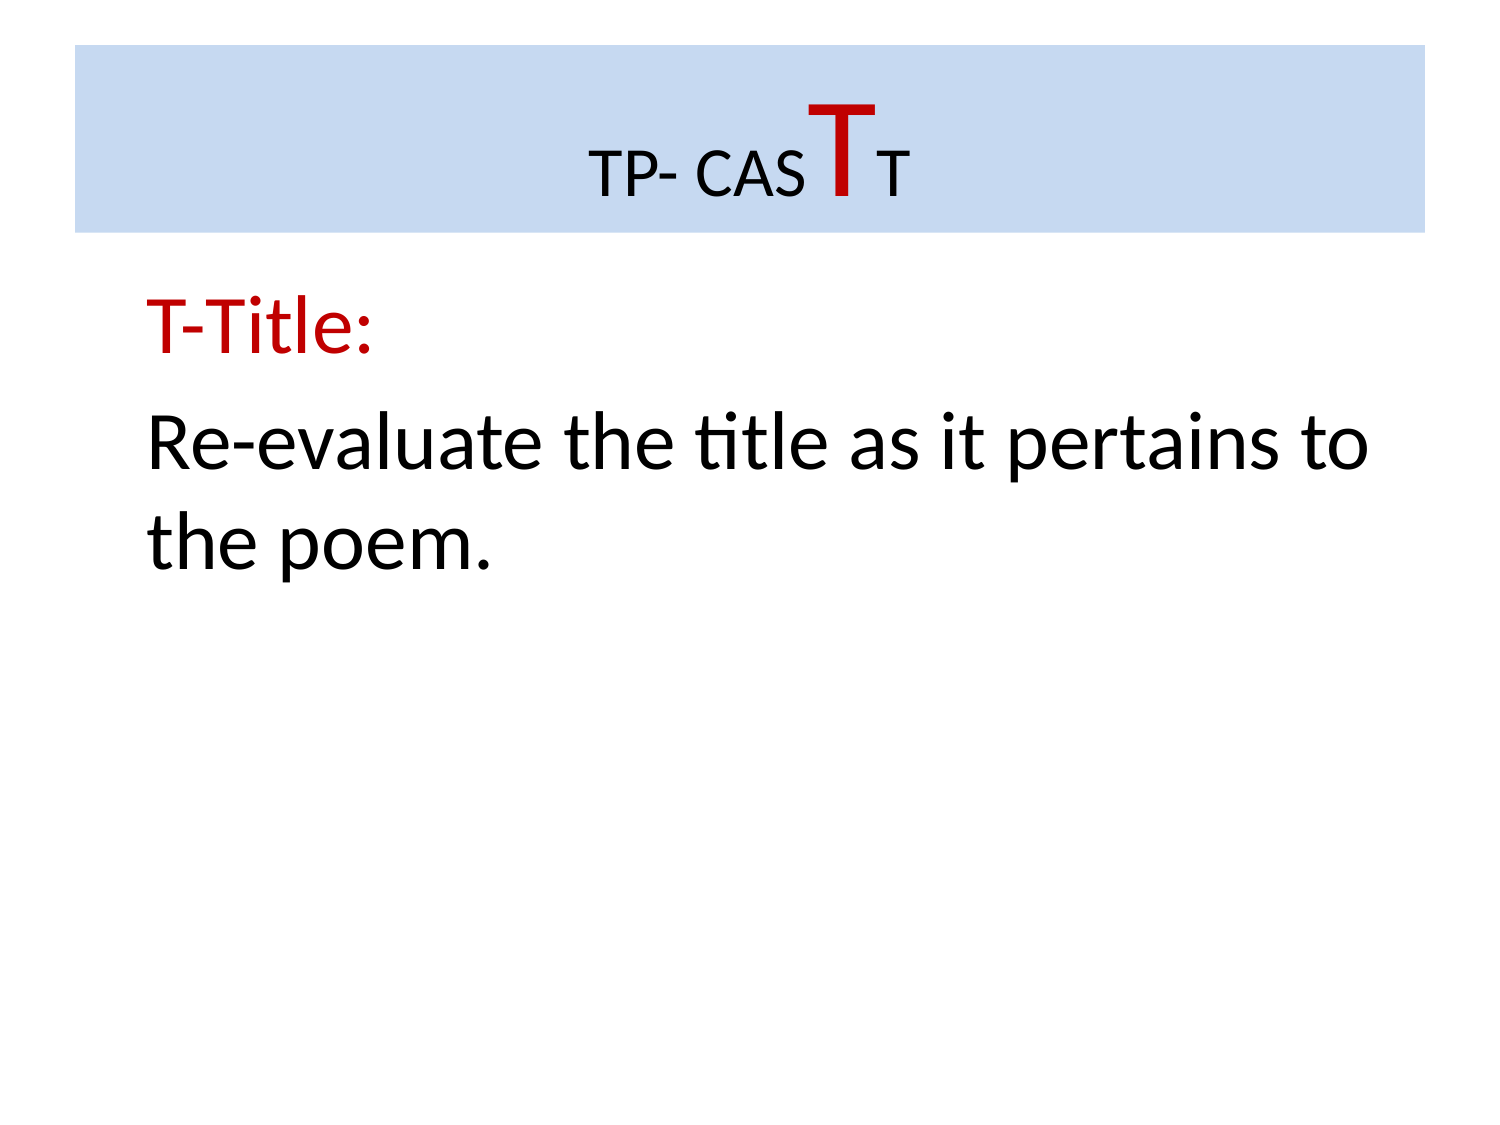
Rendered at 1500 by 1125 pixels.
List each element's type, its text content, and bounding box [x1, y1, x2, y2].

title TP- CASTT [75, 45, 1425, 233]
list T-Title: Re-evaluate the title as it pertains to the poem. [75, 262, 1425, 1005]
